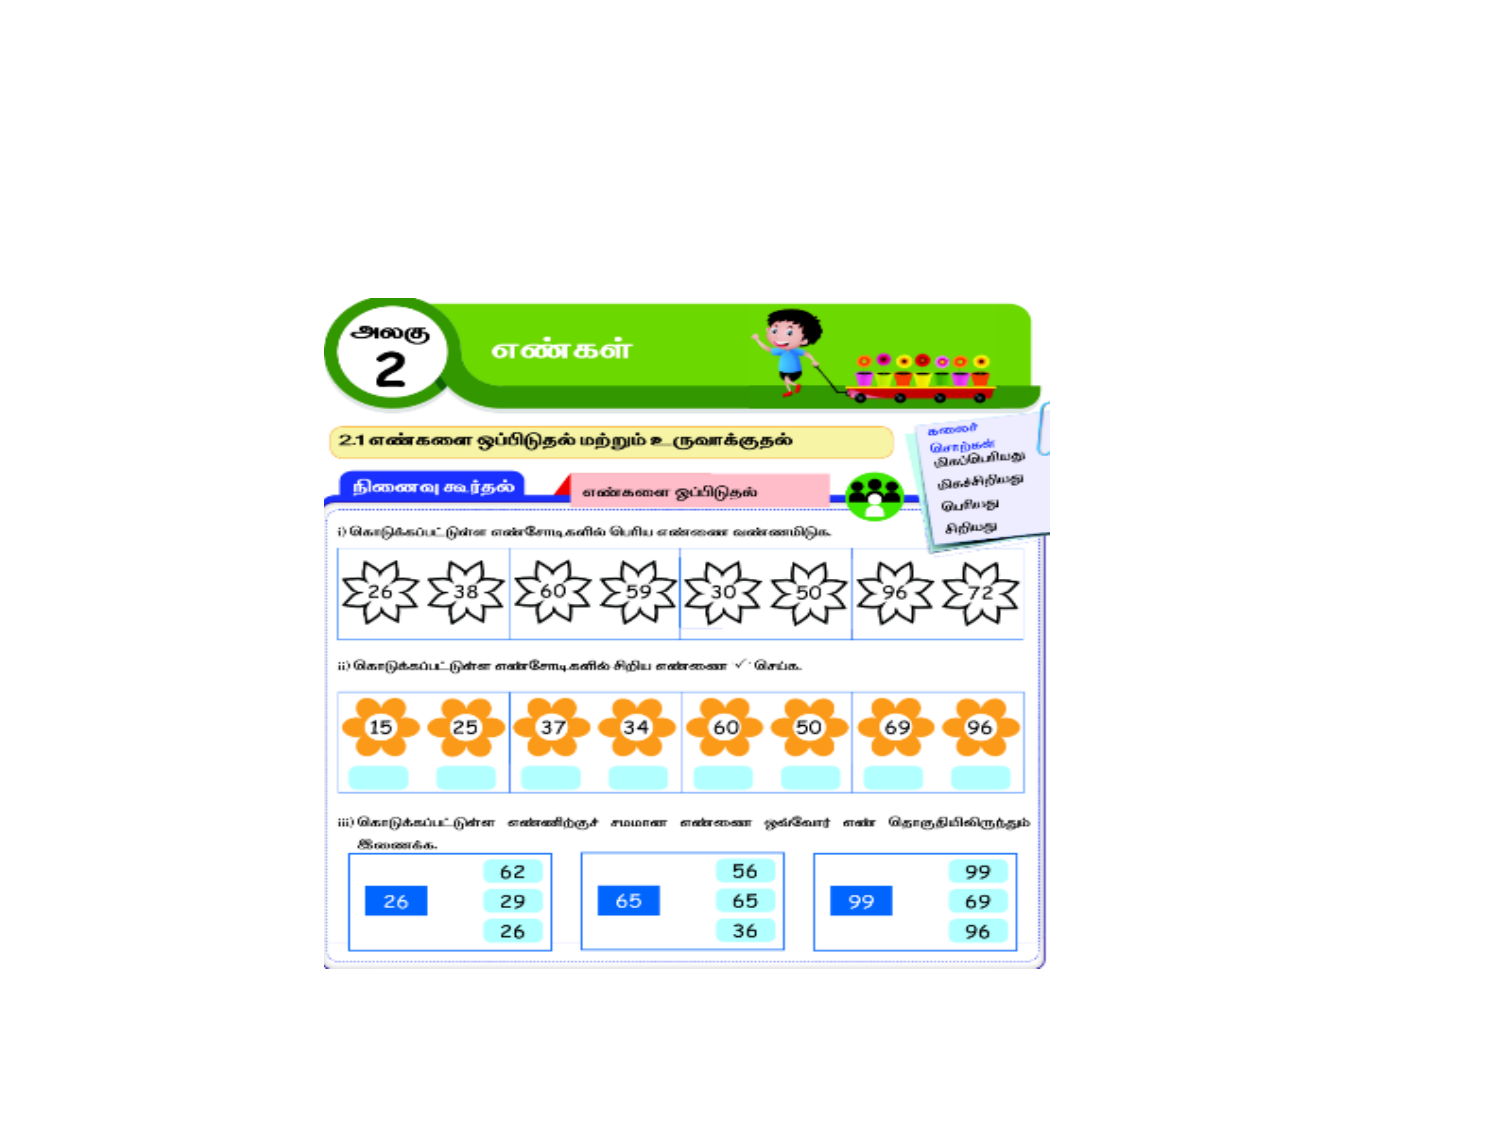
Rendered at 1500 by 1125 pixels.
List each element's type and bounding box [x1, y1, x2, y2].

list [324, 298, 1051, 970]
